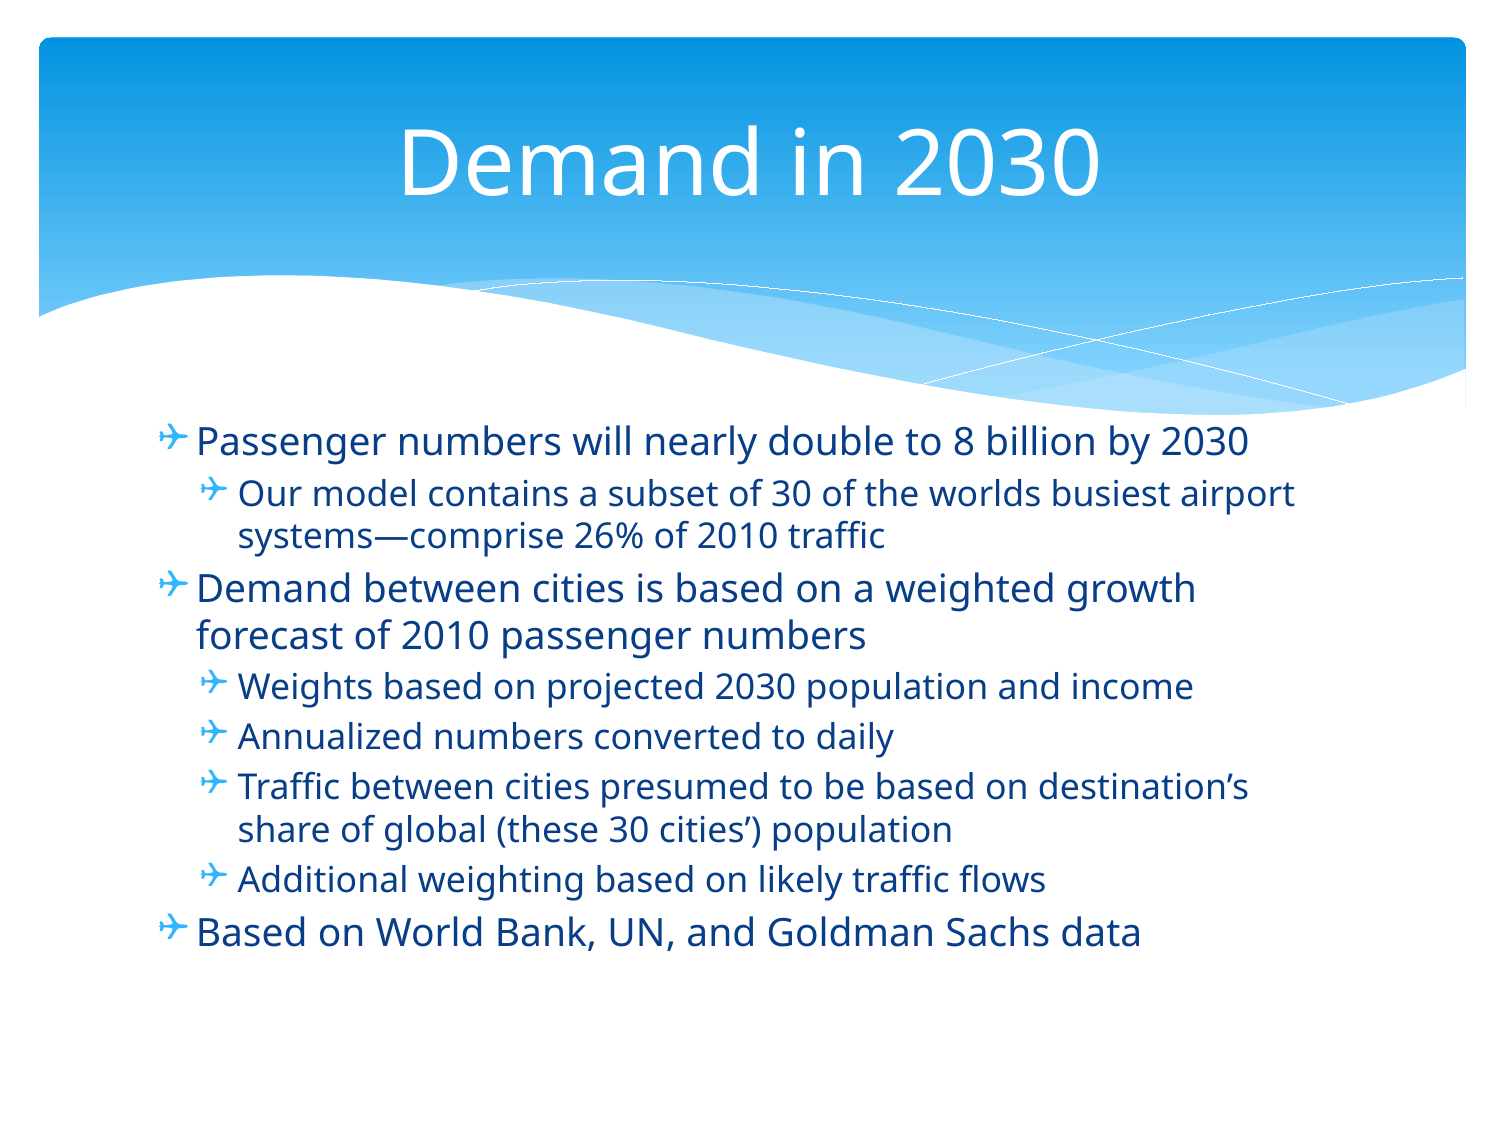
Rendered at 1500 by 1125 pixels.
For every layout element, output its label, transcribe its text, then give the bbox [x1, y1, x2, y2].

title Demand in 2030 [75, 55, 1425, 261]
list Passenger numbers will nearly double to 8 billion by 2030 Our model contains a subset of 30 of the worlds busiest airport systems—comprise 26% of 2010 traffic Demand between cities is based on a weighted growth forecast of 2010 passenger numbers Weights based on projected 2030 population and income Annualized numbers converted to daily Traffic between cities presumed to be based on destination’s share of global (these 30 cities’) population Additional weighting based on likely traffic flows Based on World Bank, UN, and Goldman Sachs data [143, 408, 1359, 975]
